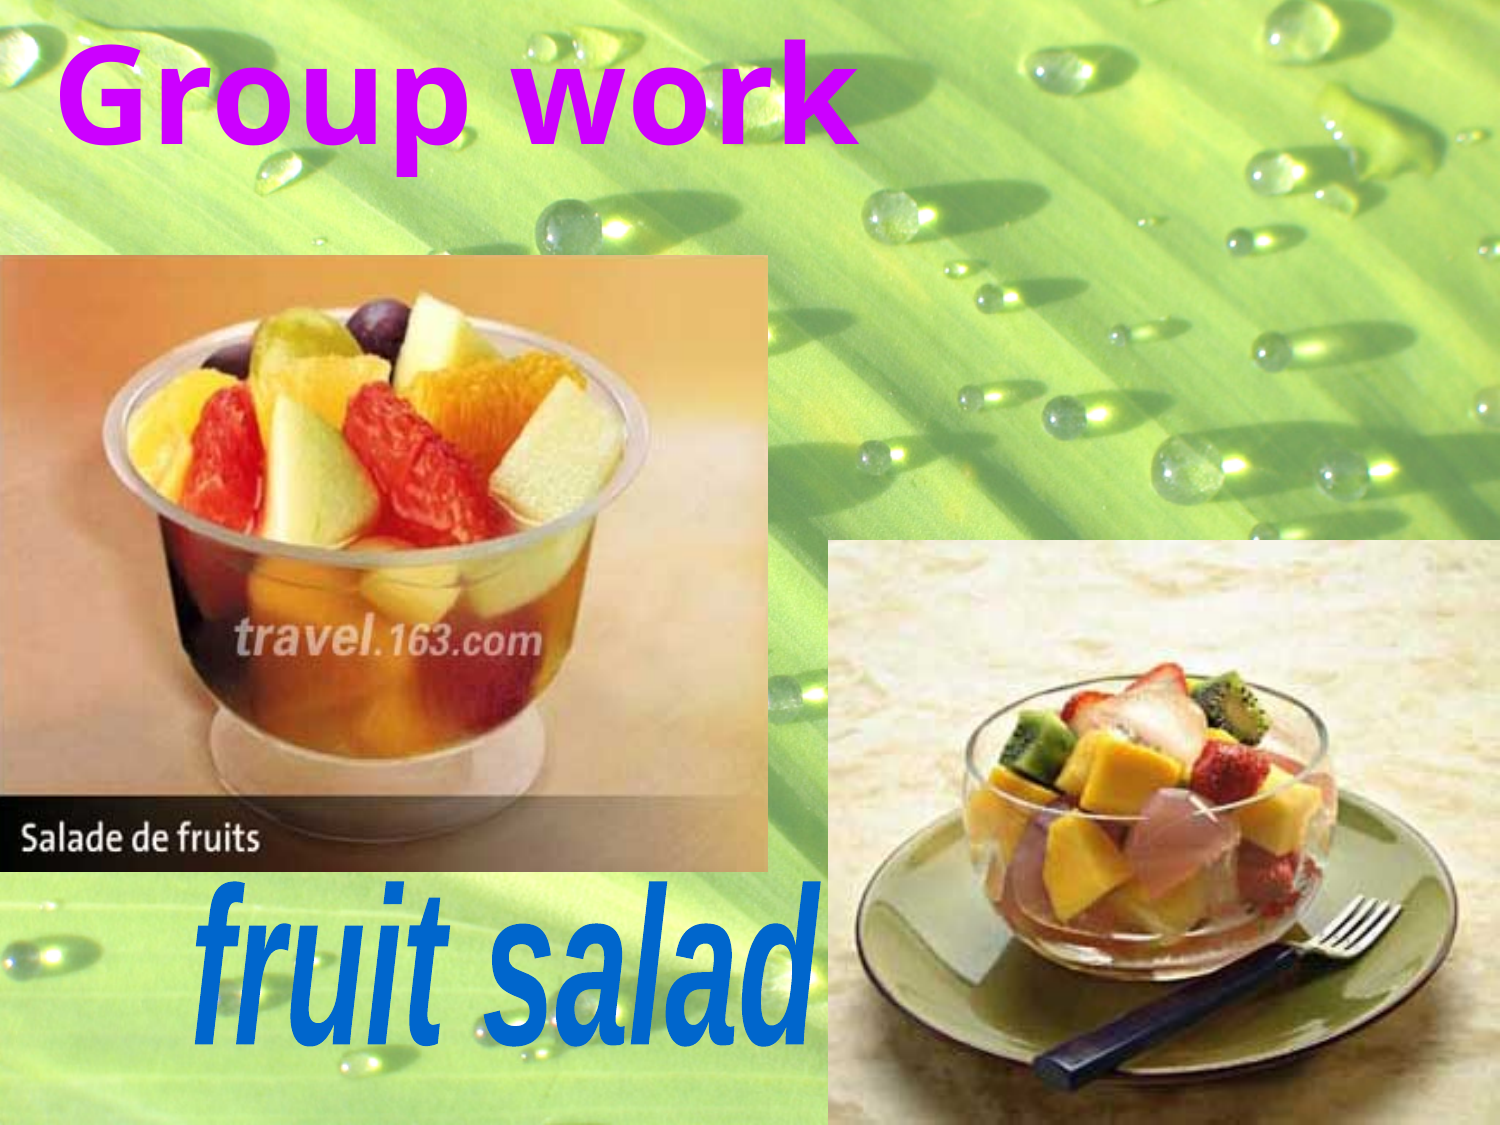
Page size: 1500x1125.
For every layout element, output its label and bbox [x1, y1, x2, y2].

list [0, 255, 769, 872]
picture [0, 0, 1500, 1125]
